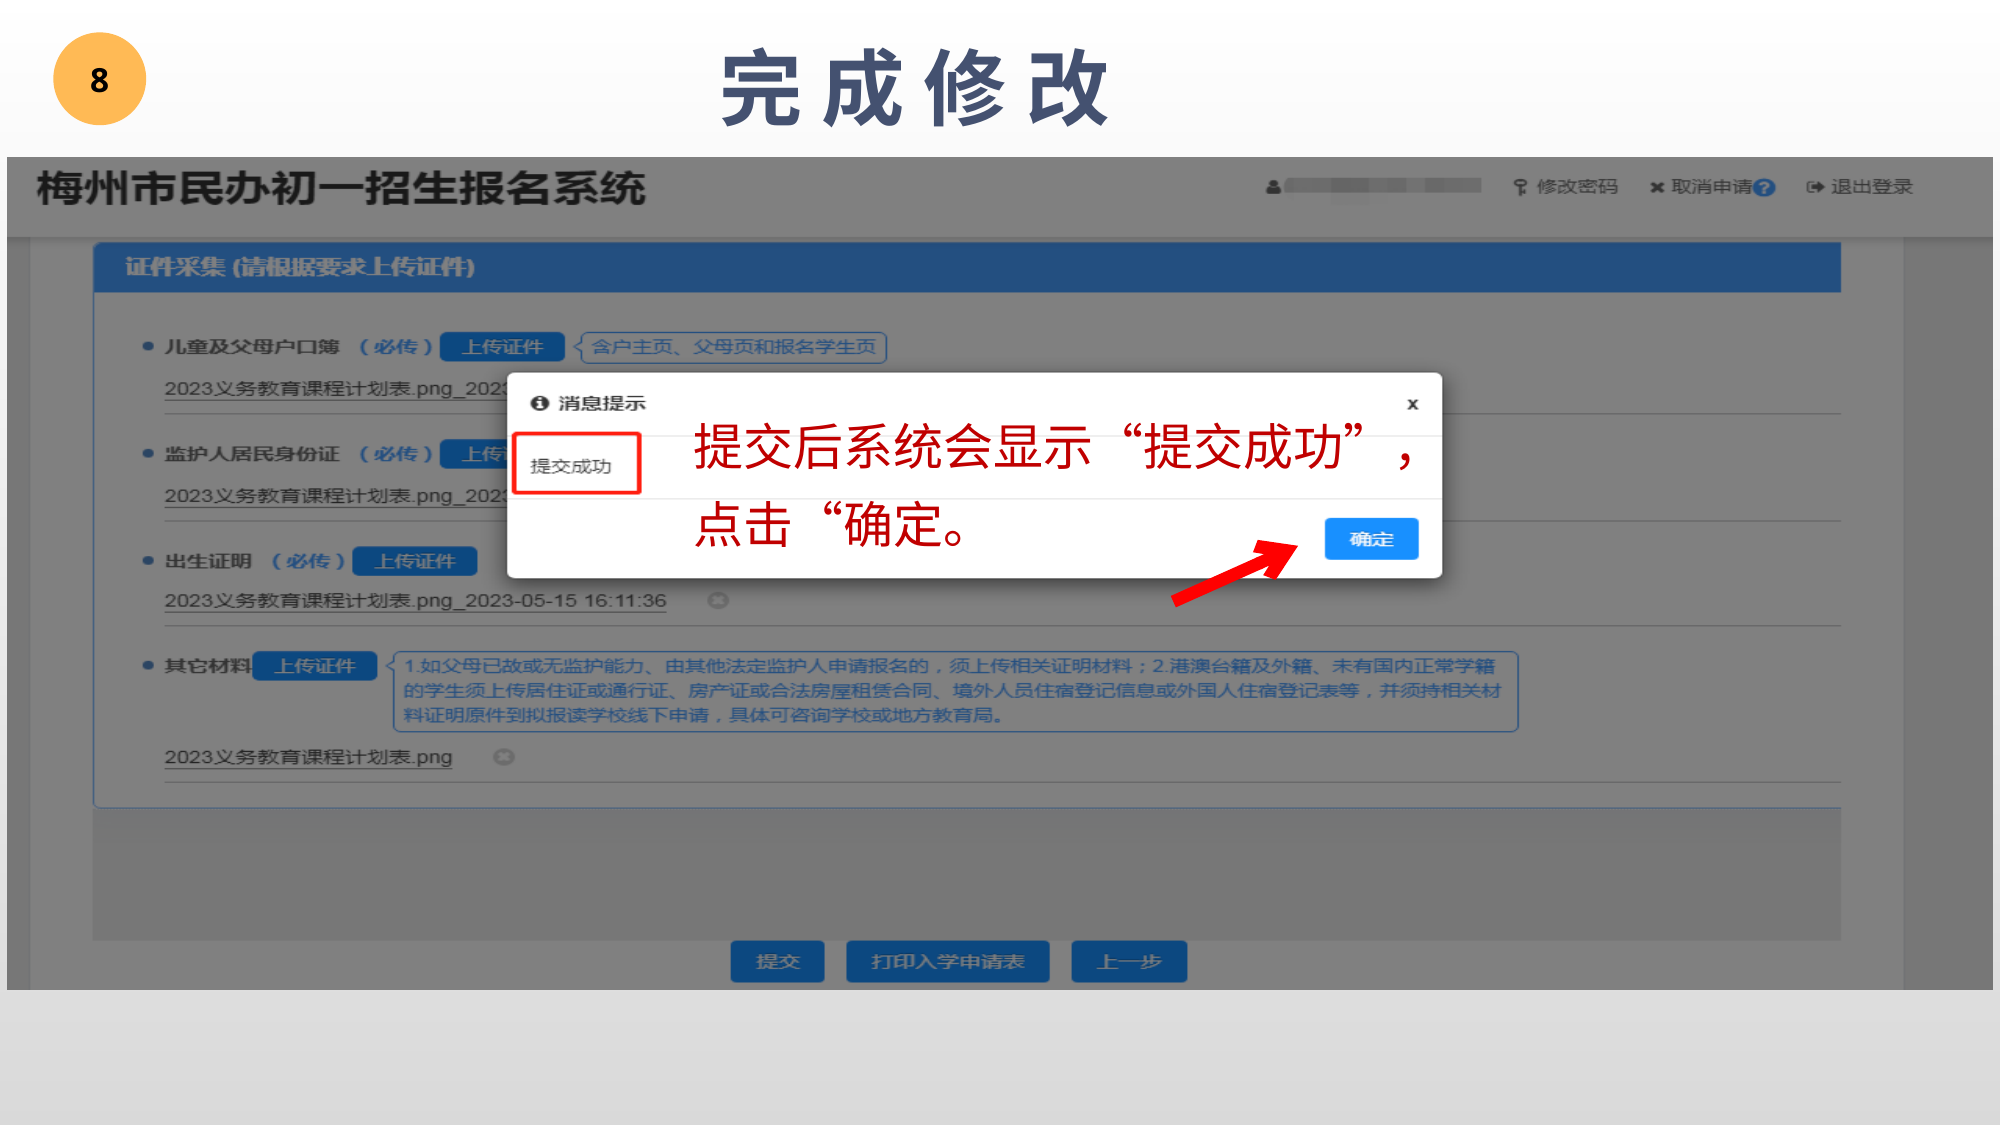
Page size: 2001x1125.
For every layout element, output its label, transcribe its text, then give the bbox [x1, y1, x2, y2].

text_box 完 成 修 改 [704, 29, 1371, 144]
text_box 8 [52, 31, 148, 127]
picture [7, 157, 1993, 990]
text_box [1173, 545, 1299, 602]
